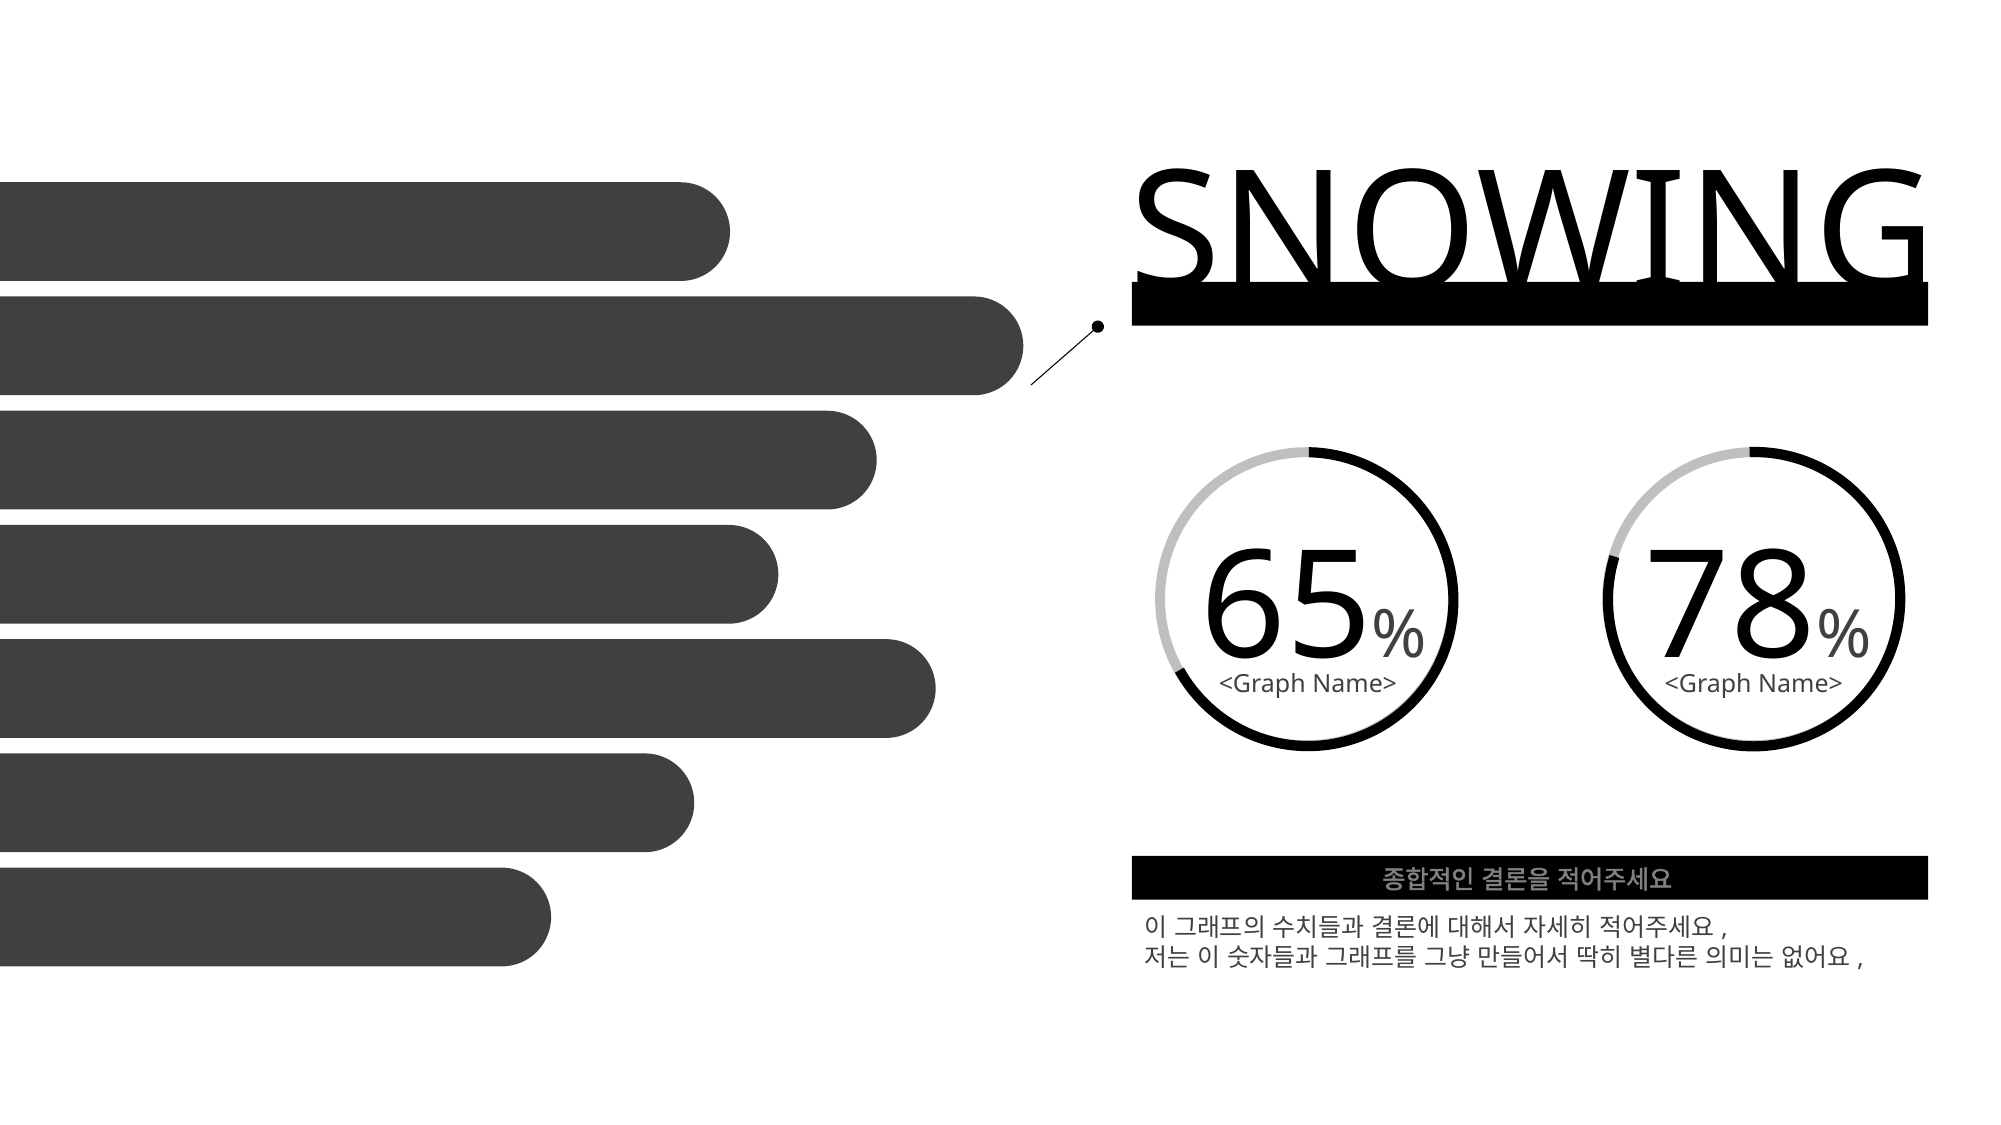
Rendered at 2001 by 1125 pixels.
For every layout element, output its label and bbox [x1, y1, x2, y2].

text_box [0, 409, 878, 511]
text_box [0, 866, 553, 968]
text_box [0, 523, 780, 625]
text_box [1030, 115, 2000, 981]
text_box [0, 752, 696, 854]
text_box [0, 295, 1025, 397]
text_box [0, 638, 937, 739]
text_box [0, 181, 732, 283]
